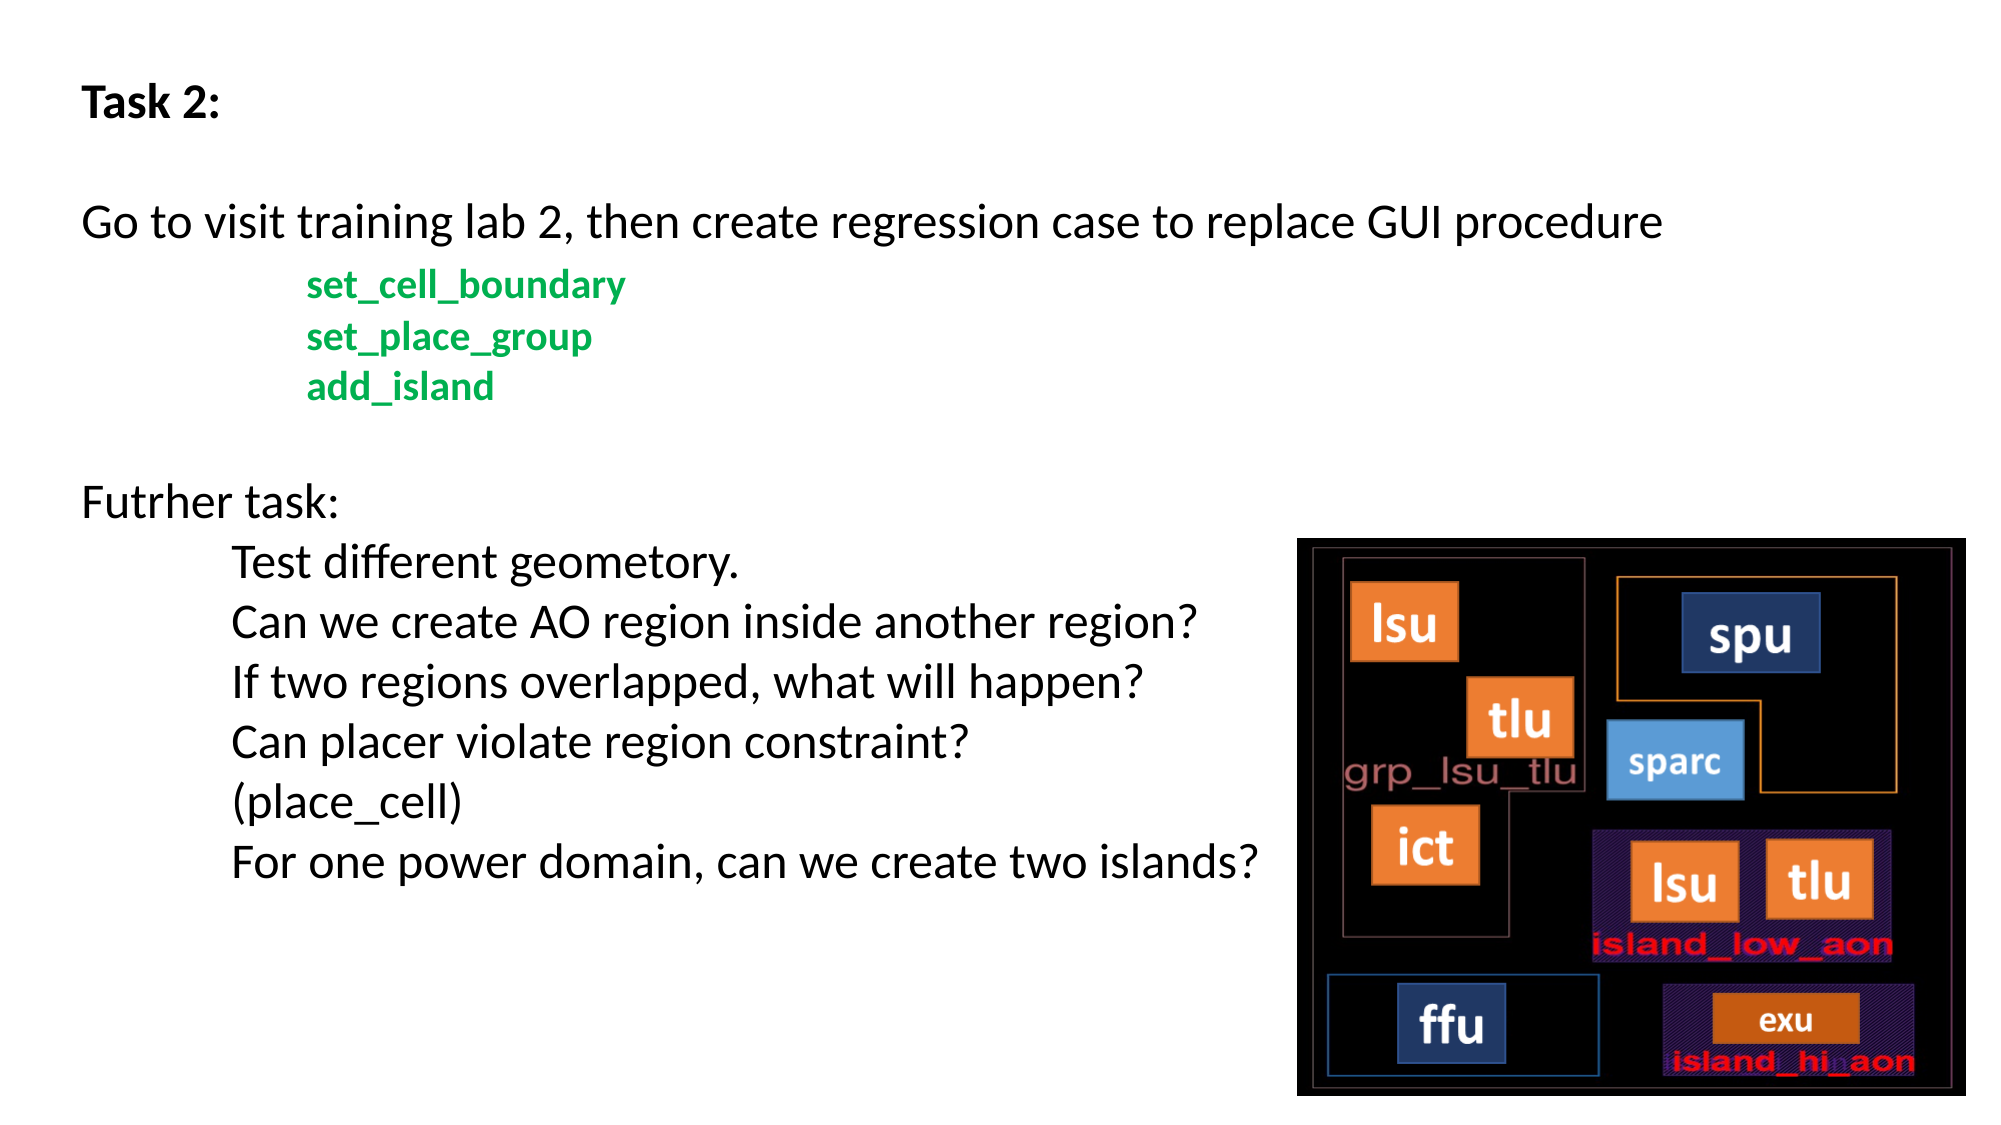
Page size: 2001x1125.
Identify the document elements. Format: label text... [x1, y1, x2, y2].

picture [1297, 538, 1966, 1096]
text_box Task 2: Go to visit training lab 2, then create regression case to replace GUI procedure set_cell_boundary set_place_group add_island Futrher task: Test different geometory. Can we create AO region inside another region? If two regions overlapped, what will happen? Can placer violate region constraint? (place_cell) For one power domain, can we create two islands? [66, 61, 1680, 897]
